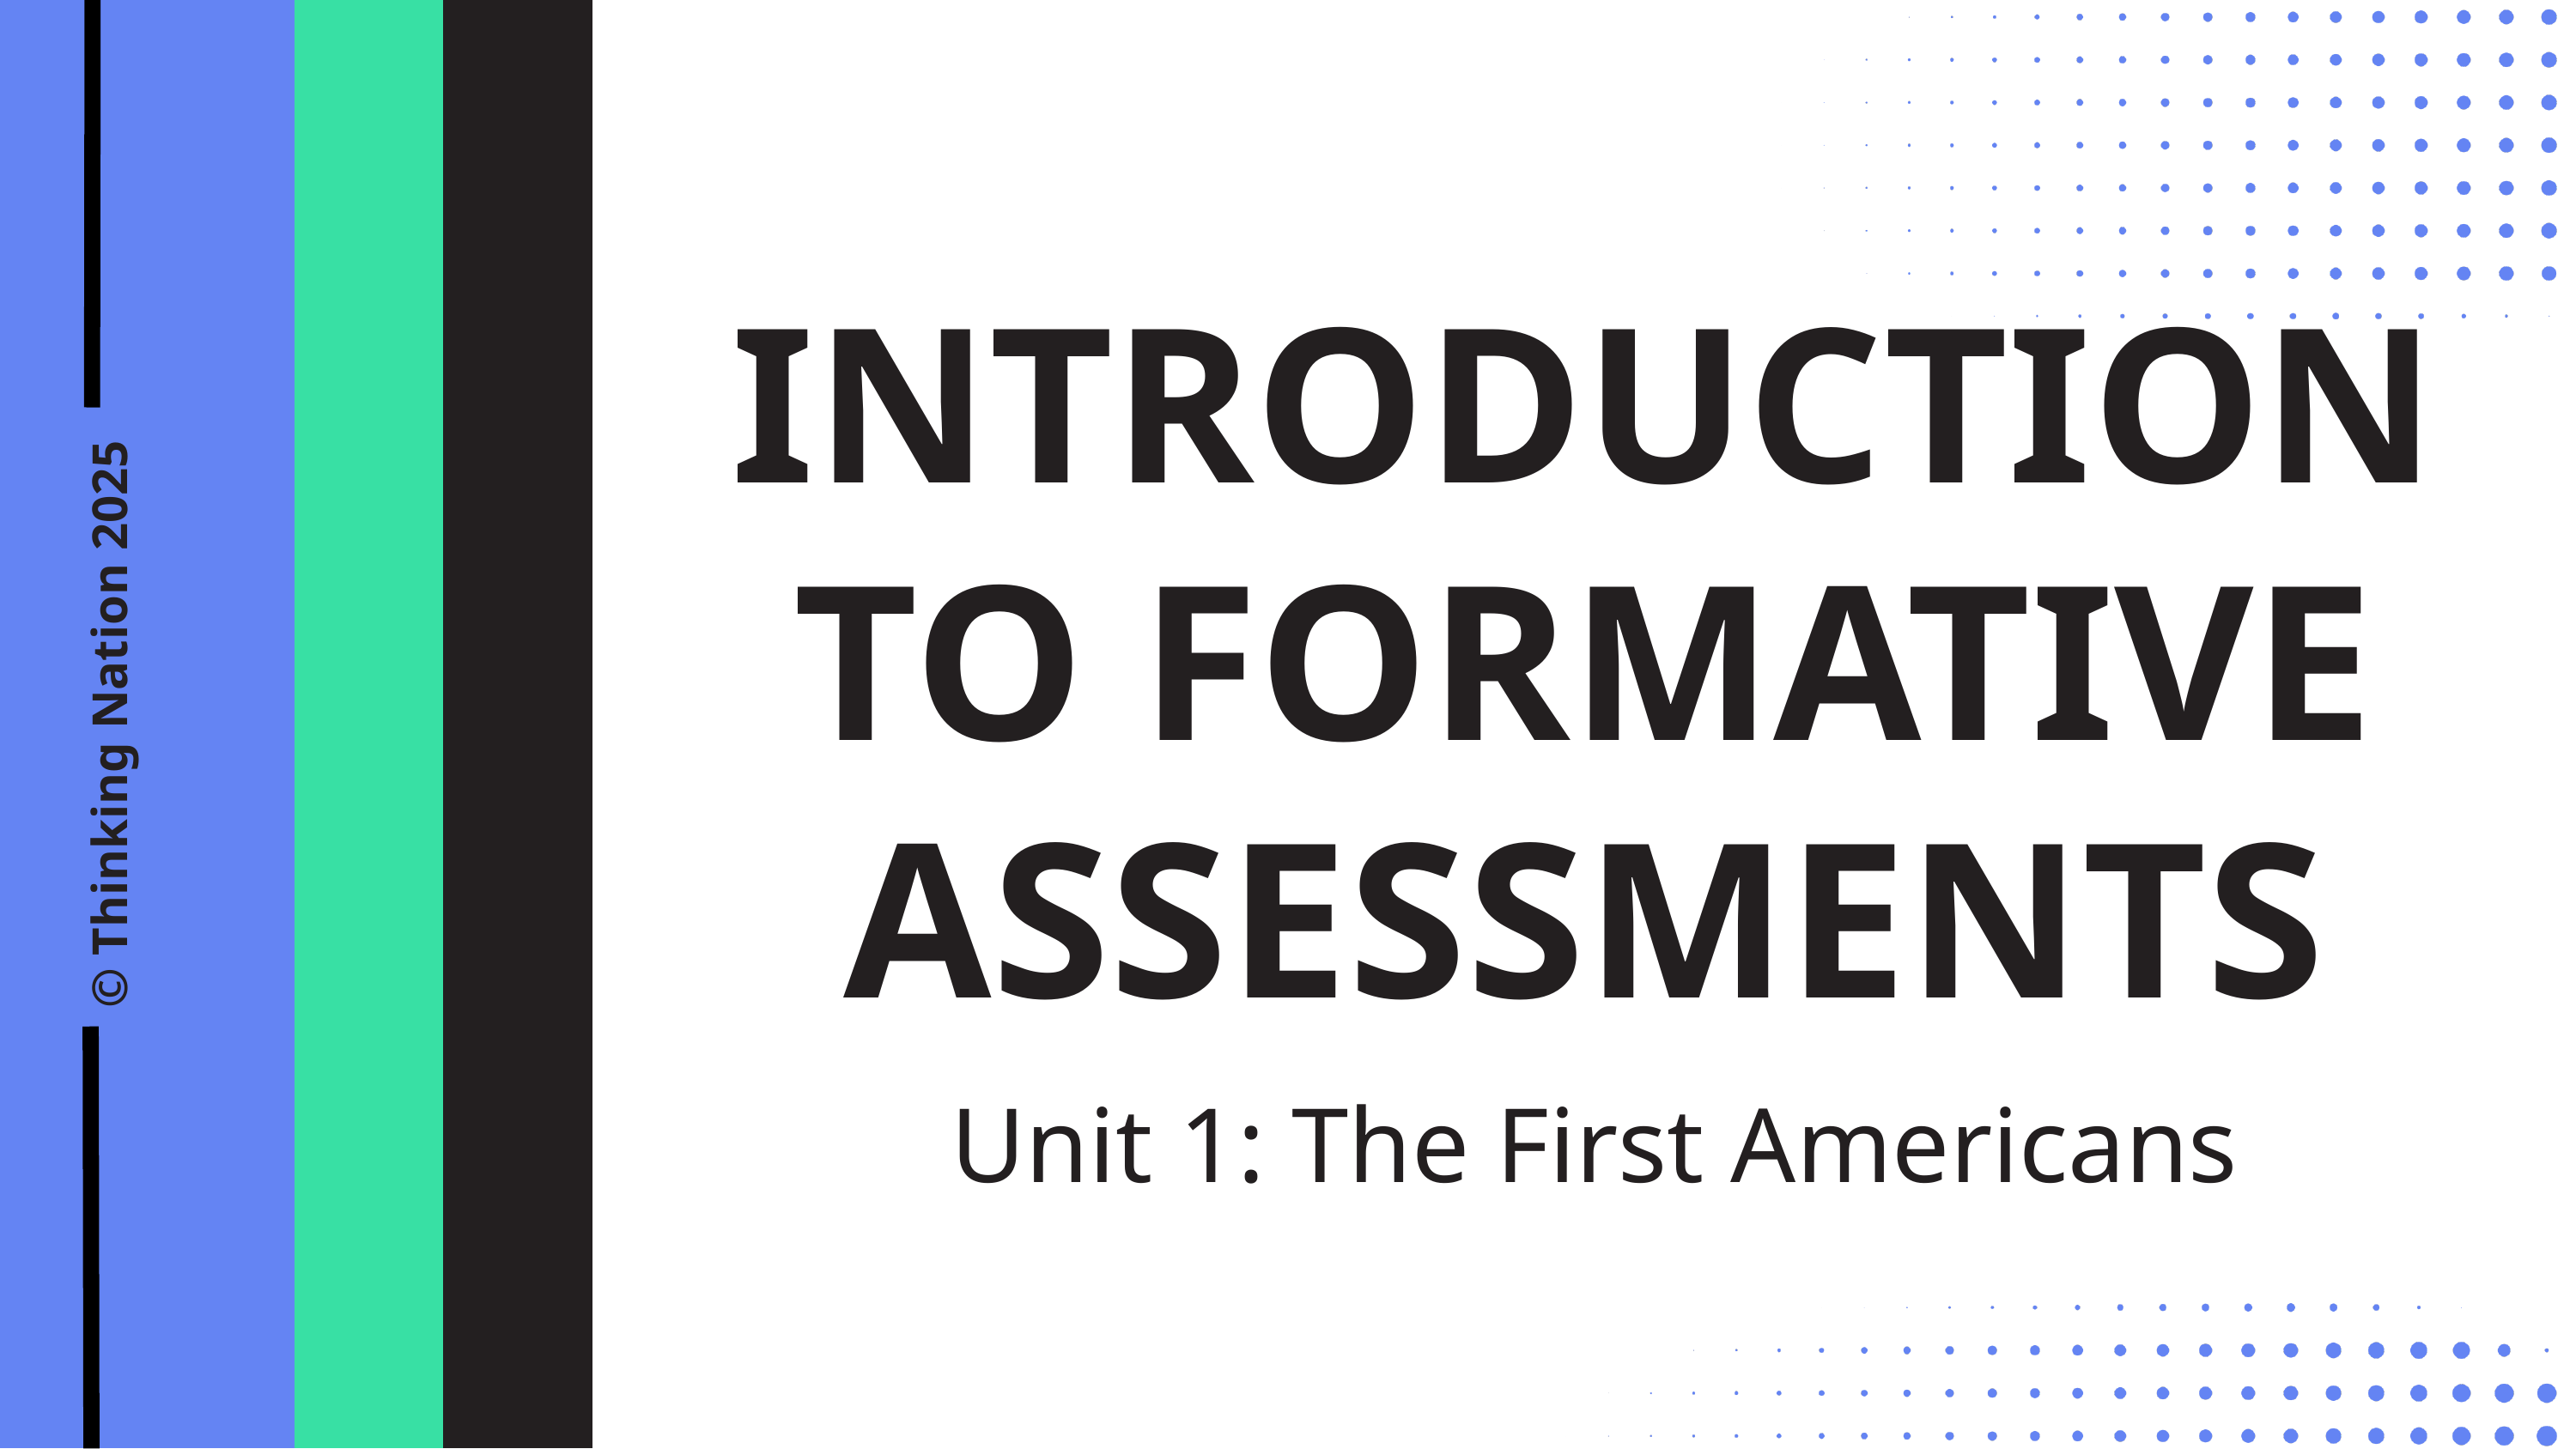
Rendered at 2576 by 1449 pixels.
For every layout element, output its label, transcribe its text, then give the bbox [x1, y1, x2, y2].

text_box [0, 0, 593, 1449]
text_box INTRODUCTION TO FORMATIVE ASSESSMENTS [599, 268, 2576, 1041]
text_box Unit 1: The First Americans [603, 1041, 2576, 1203]
text_box [1565, 1303, 2576, 1449]
text_box [1781, 0, 2576, 268]
